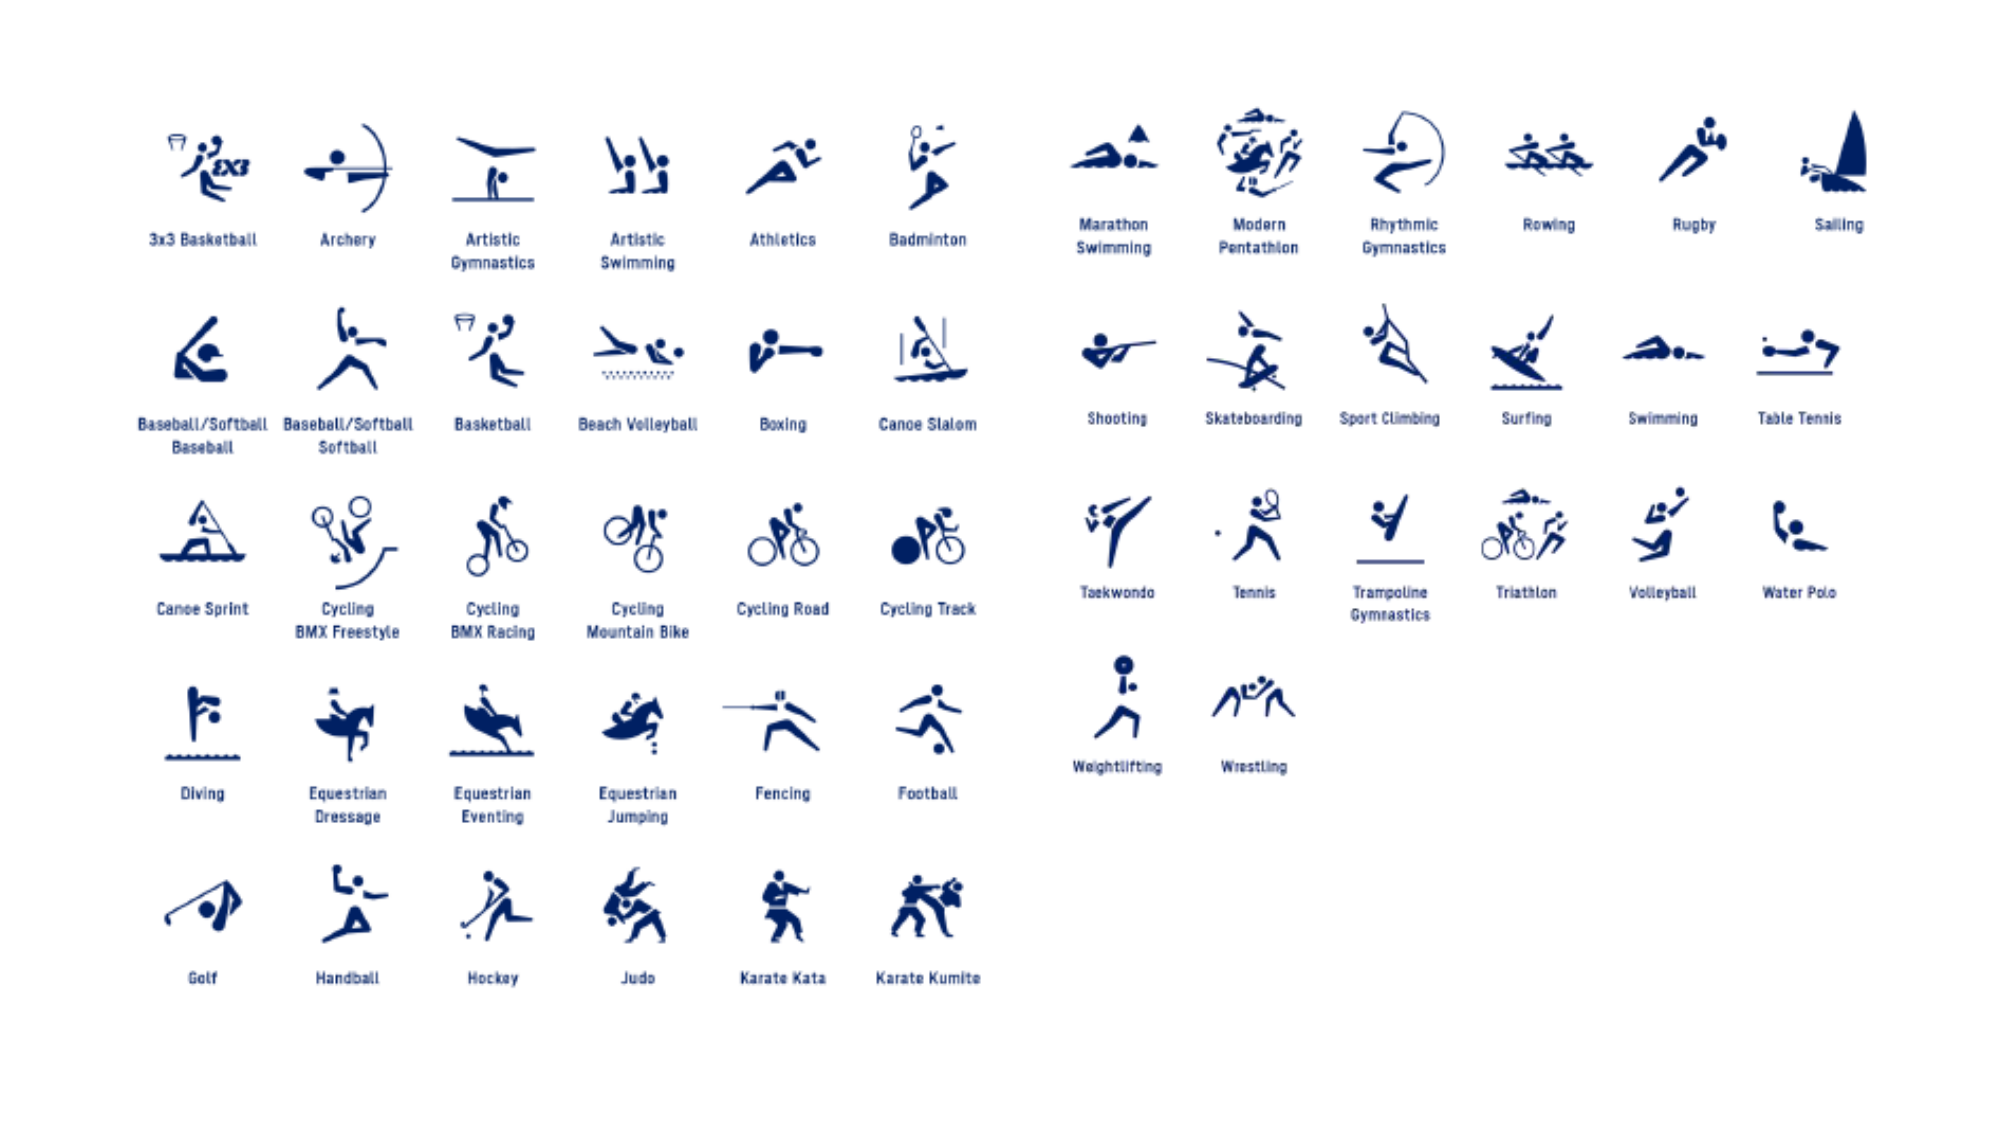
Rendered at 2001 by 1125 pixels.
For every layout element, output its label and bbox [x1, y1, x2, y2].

list [112, 105, 1888, 1020]
